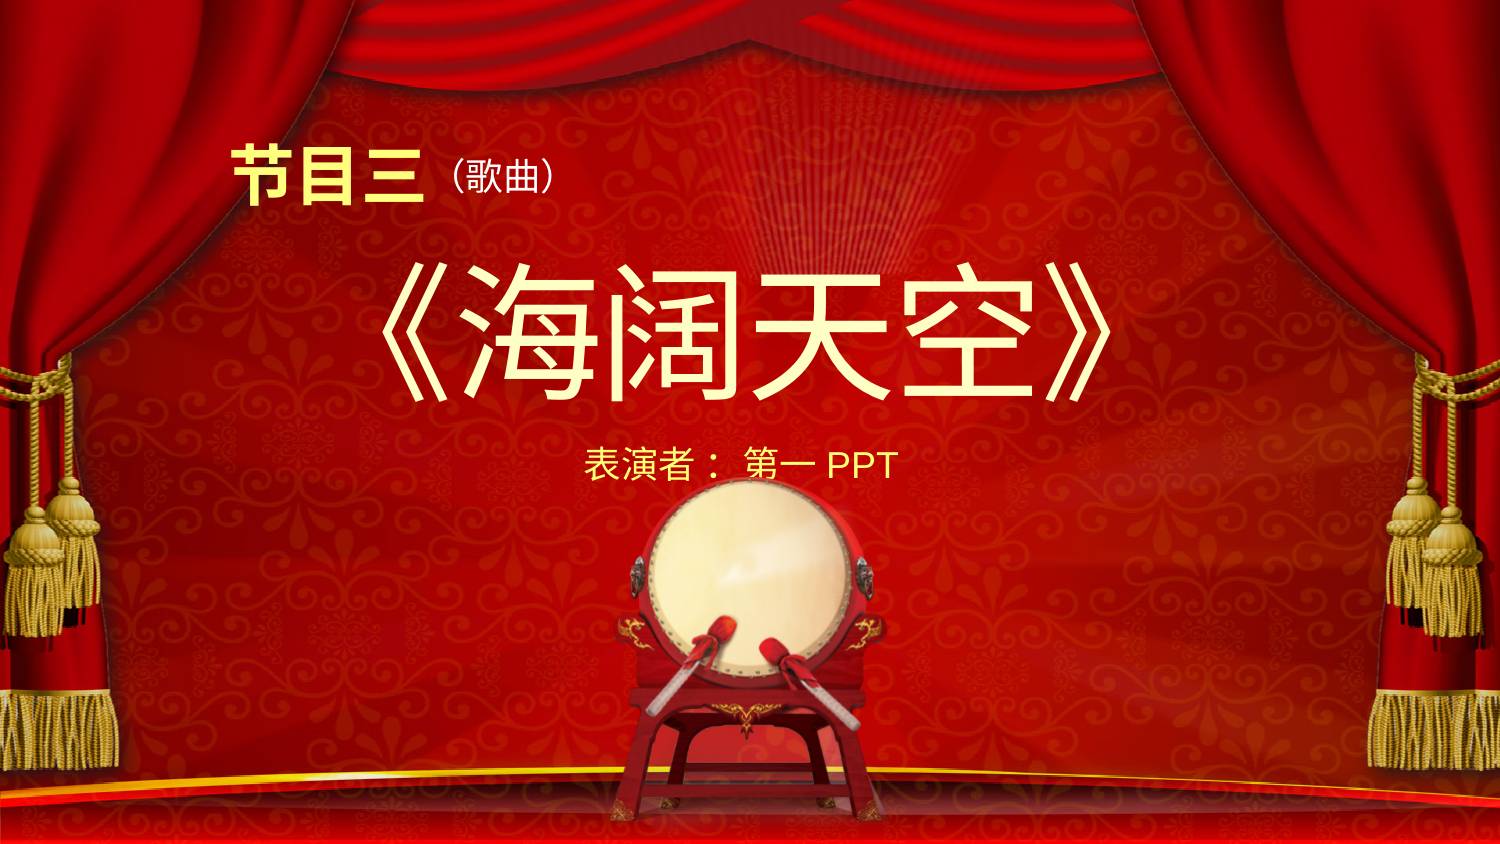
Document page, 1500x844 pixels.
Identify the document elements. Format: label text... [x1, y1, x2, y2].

text_box （歌曲） [413, 145, 594, 206]
picture [0, 0, 1500, 844]
text_box 节目三 [213, 126, 632, 222]
text_box 表演者 ：第一PPT [392, 433, 1091, 494]
text_box 《海阔天空》 [82, 231, 1412, 427]
